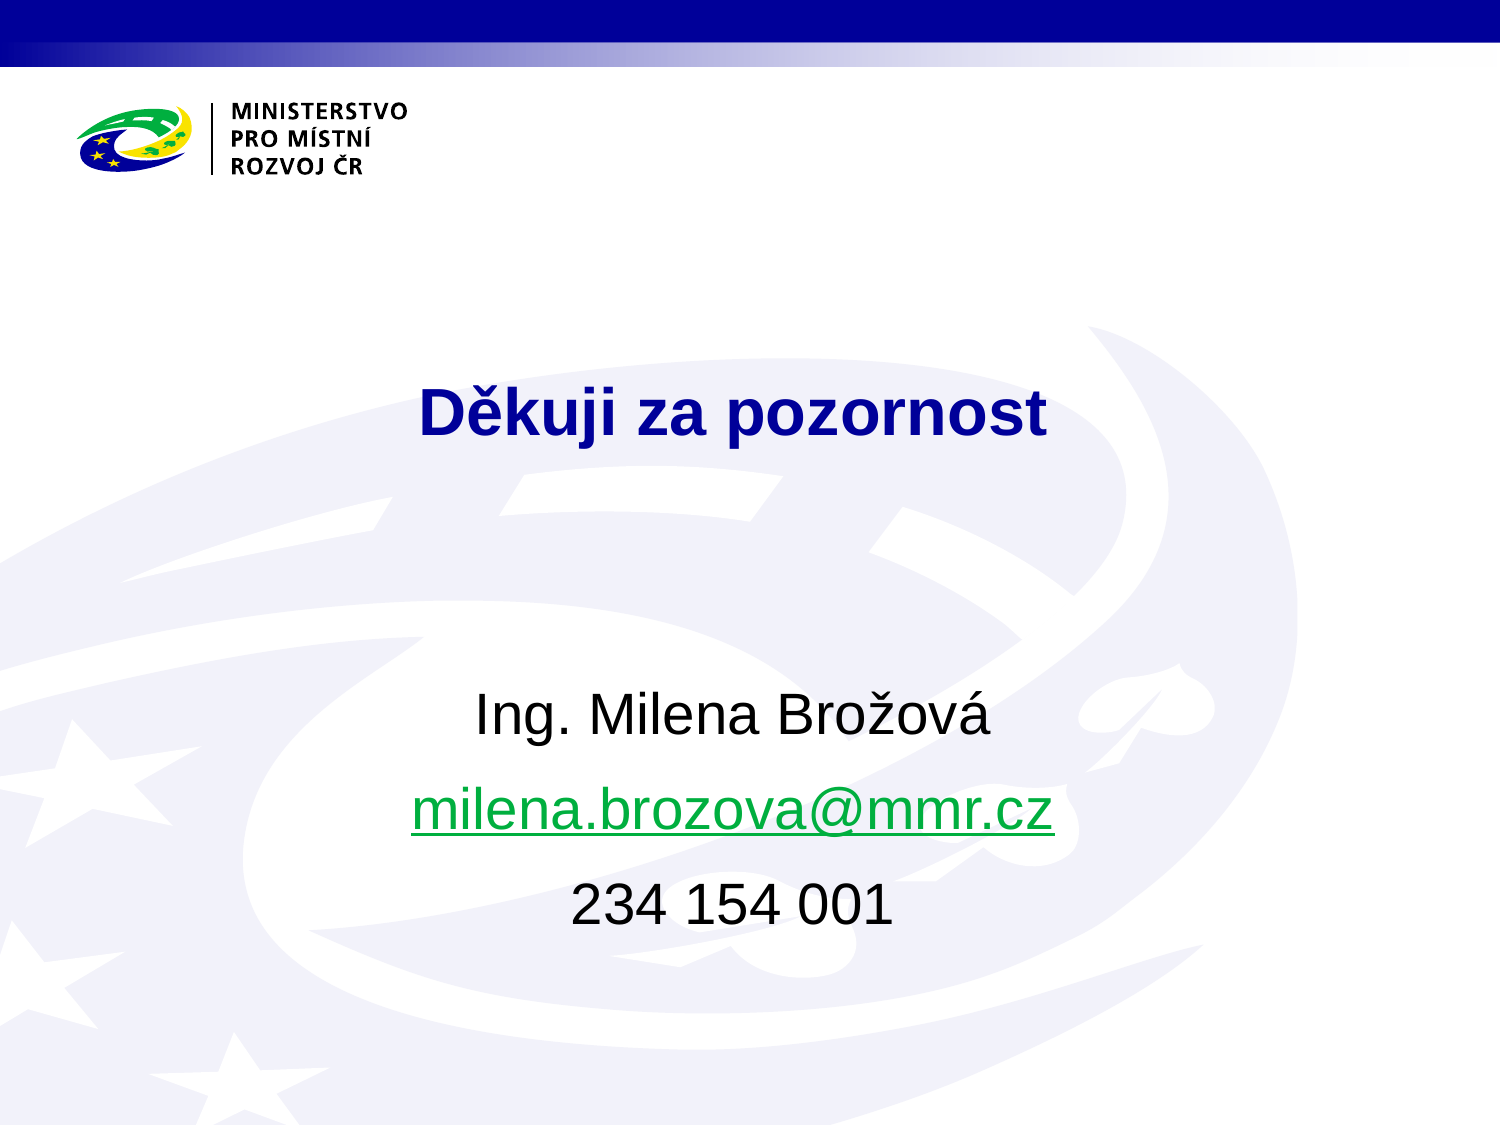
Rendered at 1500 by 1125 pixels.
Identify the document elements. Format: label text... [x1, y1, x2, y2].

title Děkuji za pozornost [53, 361, 1414, 480]
list Ing. Milena Brožová milena.brozova@mmr.cz 234 154 001 [53, 668, 1414, 1011]
